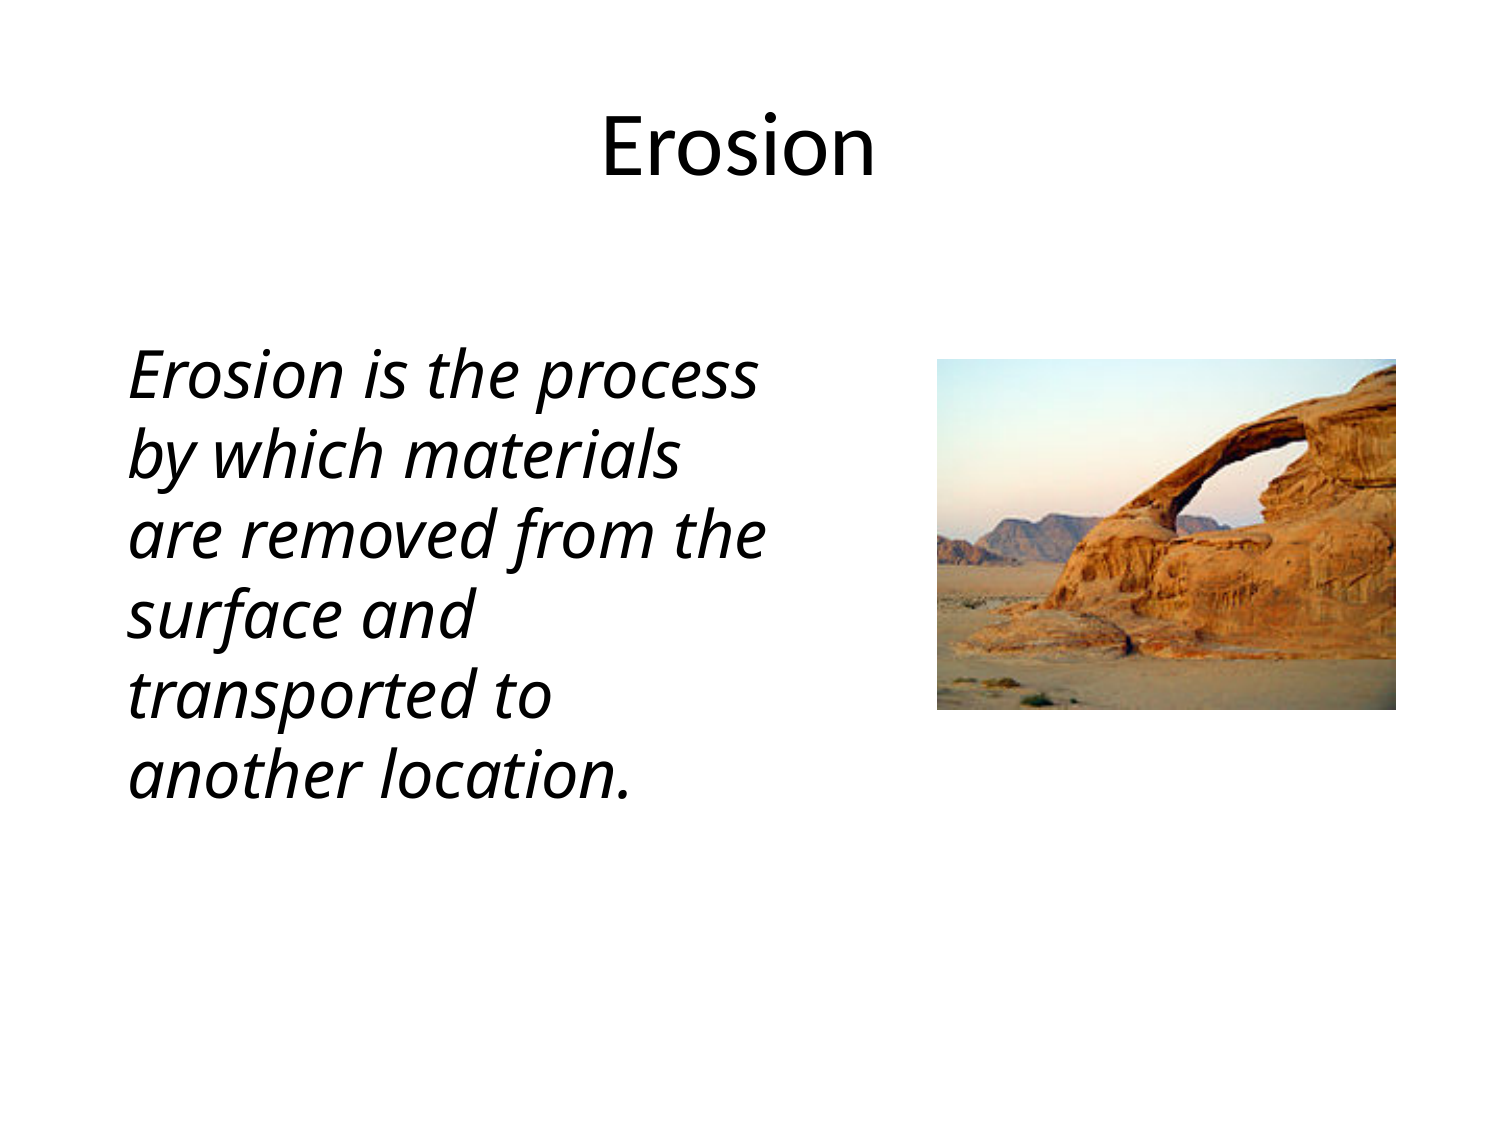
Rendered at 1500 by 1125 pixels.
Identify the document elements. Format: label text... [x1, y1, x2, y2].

picture [937, 359, 1397, 710]
text_box Erosion is the process by which materials are removed from the surface and transported to another location. [112, 324, 800, 820]
title Erosion [75, 45, 1425, 233]
